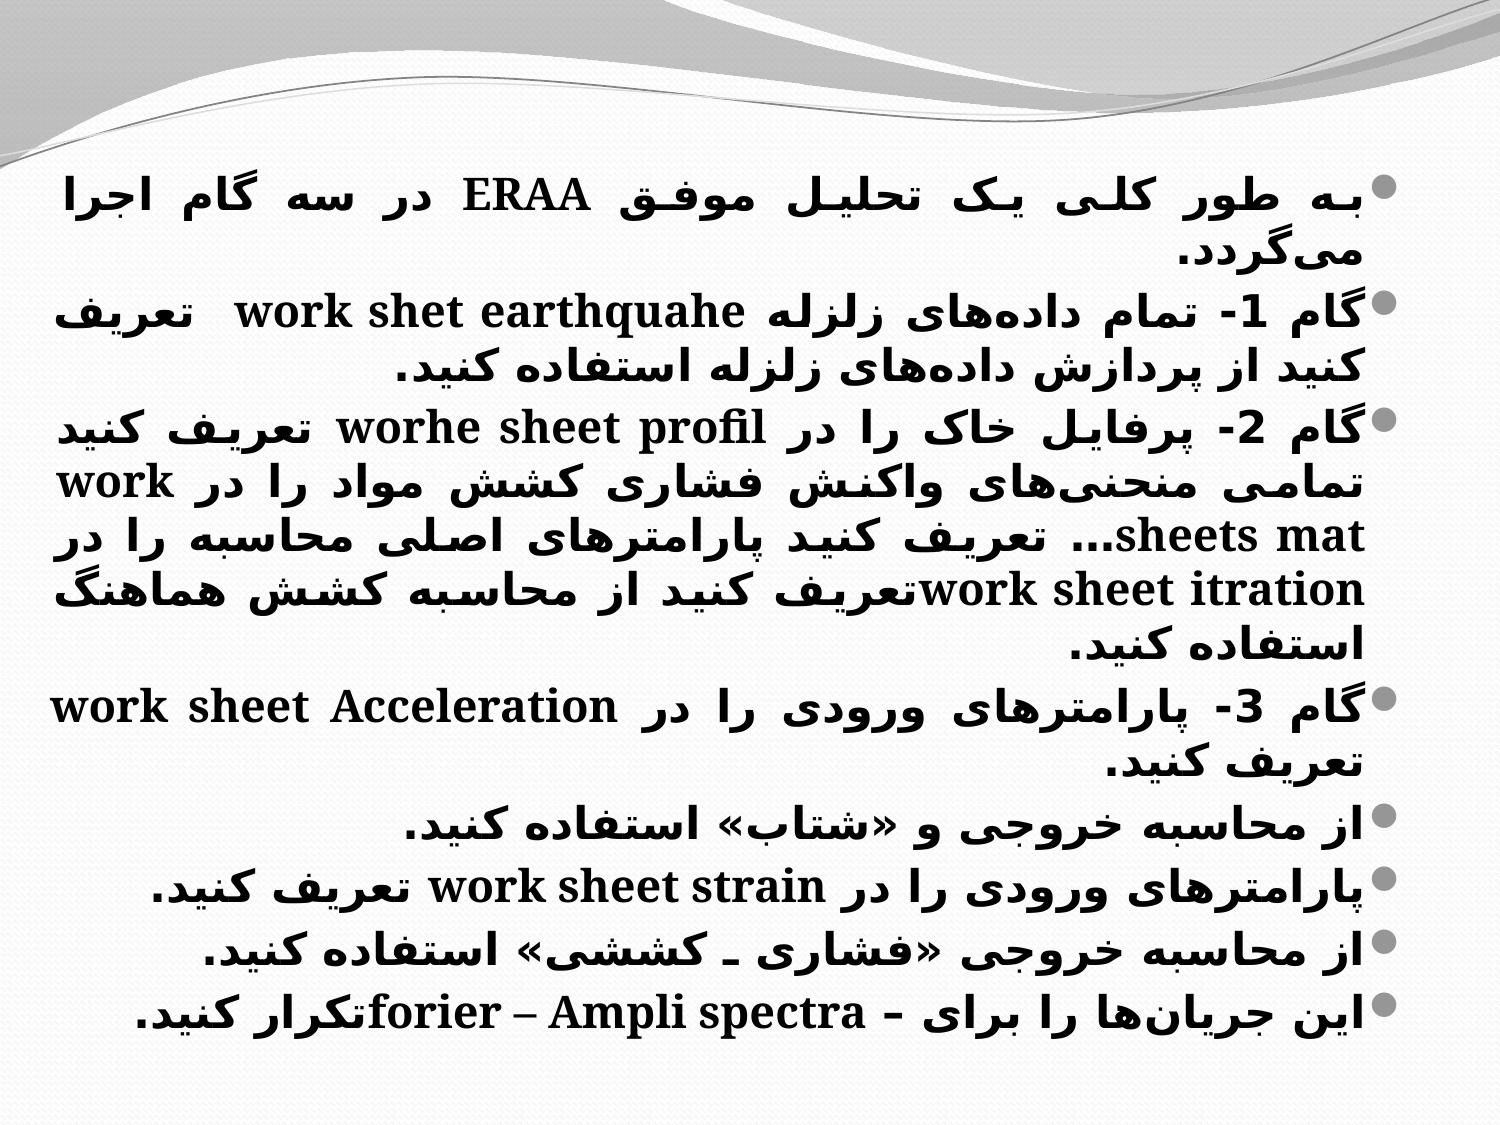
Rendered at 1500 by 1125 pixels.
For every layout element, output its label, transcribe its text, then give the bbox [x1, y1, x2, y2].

list به طور کلی یک تحلیل موفق ERAA در سه گام اجرا می‌گردد. گام 1- تمام داده‌های زلزله work shet earthquahe تعریف کنید از پردازش داده‌های زلزله استفاده کنید. گام 2- پرفایل خاک را در worhe sheet profil تعریف کنید تمامی منحنی‌های واکنش فشاری کشش مواد را در work sheets mat… تعریف کنید پارامترهای اصلی محاسبه را در work sheet itrationتعریف کنید از محاسبه کشش هماهنگ استفاده کنید. گام 3- پارامترهای ورودی را در work sheet Acceleration تعریف کنید. از محاسبه خروجی و «شتاب» استفاده کنید. پارامترهای ورودی را در work sheet strain تعریف کنید. از محاسبه خروجی «فشاری ـ کششی»‌ استفاده کنید. این جریان‌ها را برای – forier – Ampli spectraتکرار کنید. [35, 157, 1418, 1055]
